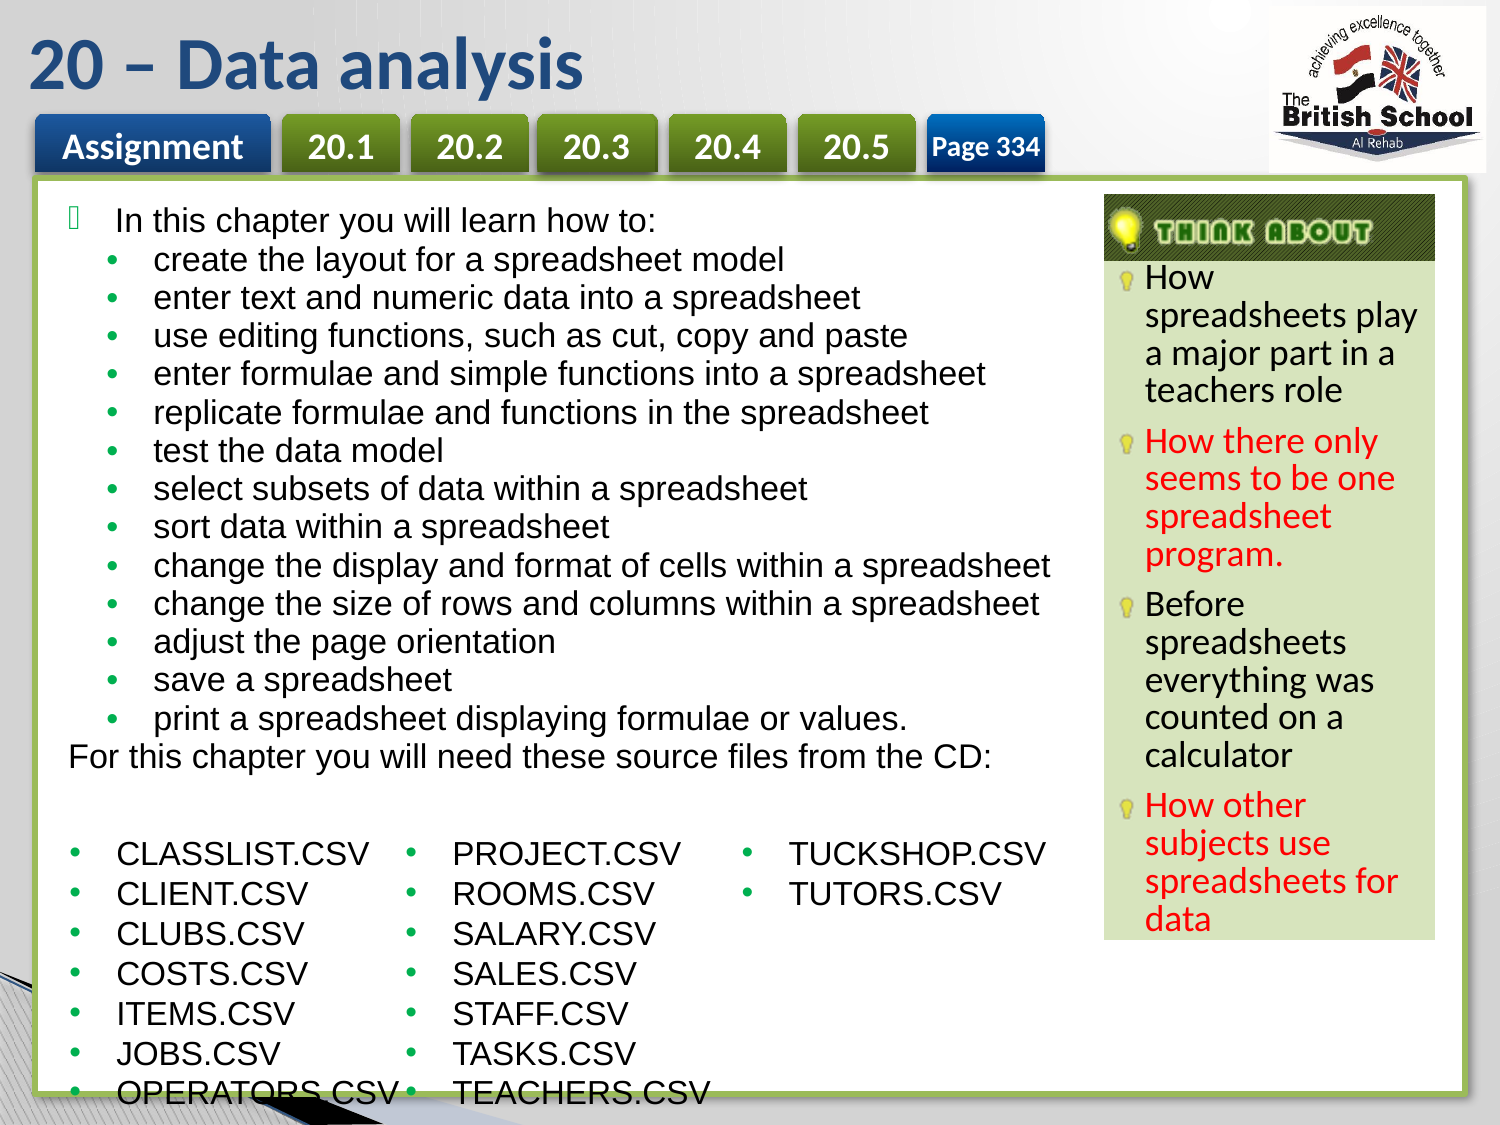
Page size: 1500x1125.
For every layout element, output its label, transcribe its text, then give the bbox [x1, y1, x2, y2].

picture [1115, 795, 1138, 822]
picture [1269, 6, 1487, 173]
title 20 – Data analysis [14, 6, 1270, 114]
table_header In this chapter you will learn how to: create the layout for a spreadsheet model enter text and numeric data into a spreadsheet use editing functions, such as cut, copy and paste enter formulae and simple functions into a spreadsheet replicate formulae and functions in the spreadsheet test the data model select subsets of data within a spreadsheet sort data within a spreadsheet change the display and format of cells within a spreadsheet change the size of rows and columns within a spreadsheet adjust the page orientation save a spreadsheet print a spreadsheet displaying formulae or values. For this chapter you will need these source files from the CD: [53, 194, 1093, 783]
text_box 20.3 [537, 113, 656, 173]
table_cell How spreadsheets play a major part in a teachers role How there only seems to be one spreadsheet program. Before spreadsheets everything was counted on a calculator How other subjects use spreadsheets for data [1104, 261, 1435, 940]
table_header [1104, 194, 1435, 261]
picture [1107, 203, 1377, 259]
picture [1115, 593, 1138, 621]
picture [1115, 267, 1138, 294]
text_box CLASSLIST.CSV CLIENT.CSV CLUBS.CSV COSTS.CSV ITEMS.CSV JOBS.CSV OPERATORS.CSV PROJECT.CSV ROOMS.CSV SALARY.CSV SALES.CSV STAFF.CSV TASKS.CSV TEACHERS.CSV TUCKSHOP.CSV TUTORS.CSV [54, 824, 1093, 1125]
picture [1115, 430, 1138, 457]
text_box Page 334 [927, 113, 1046, 173]
